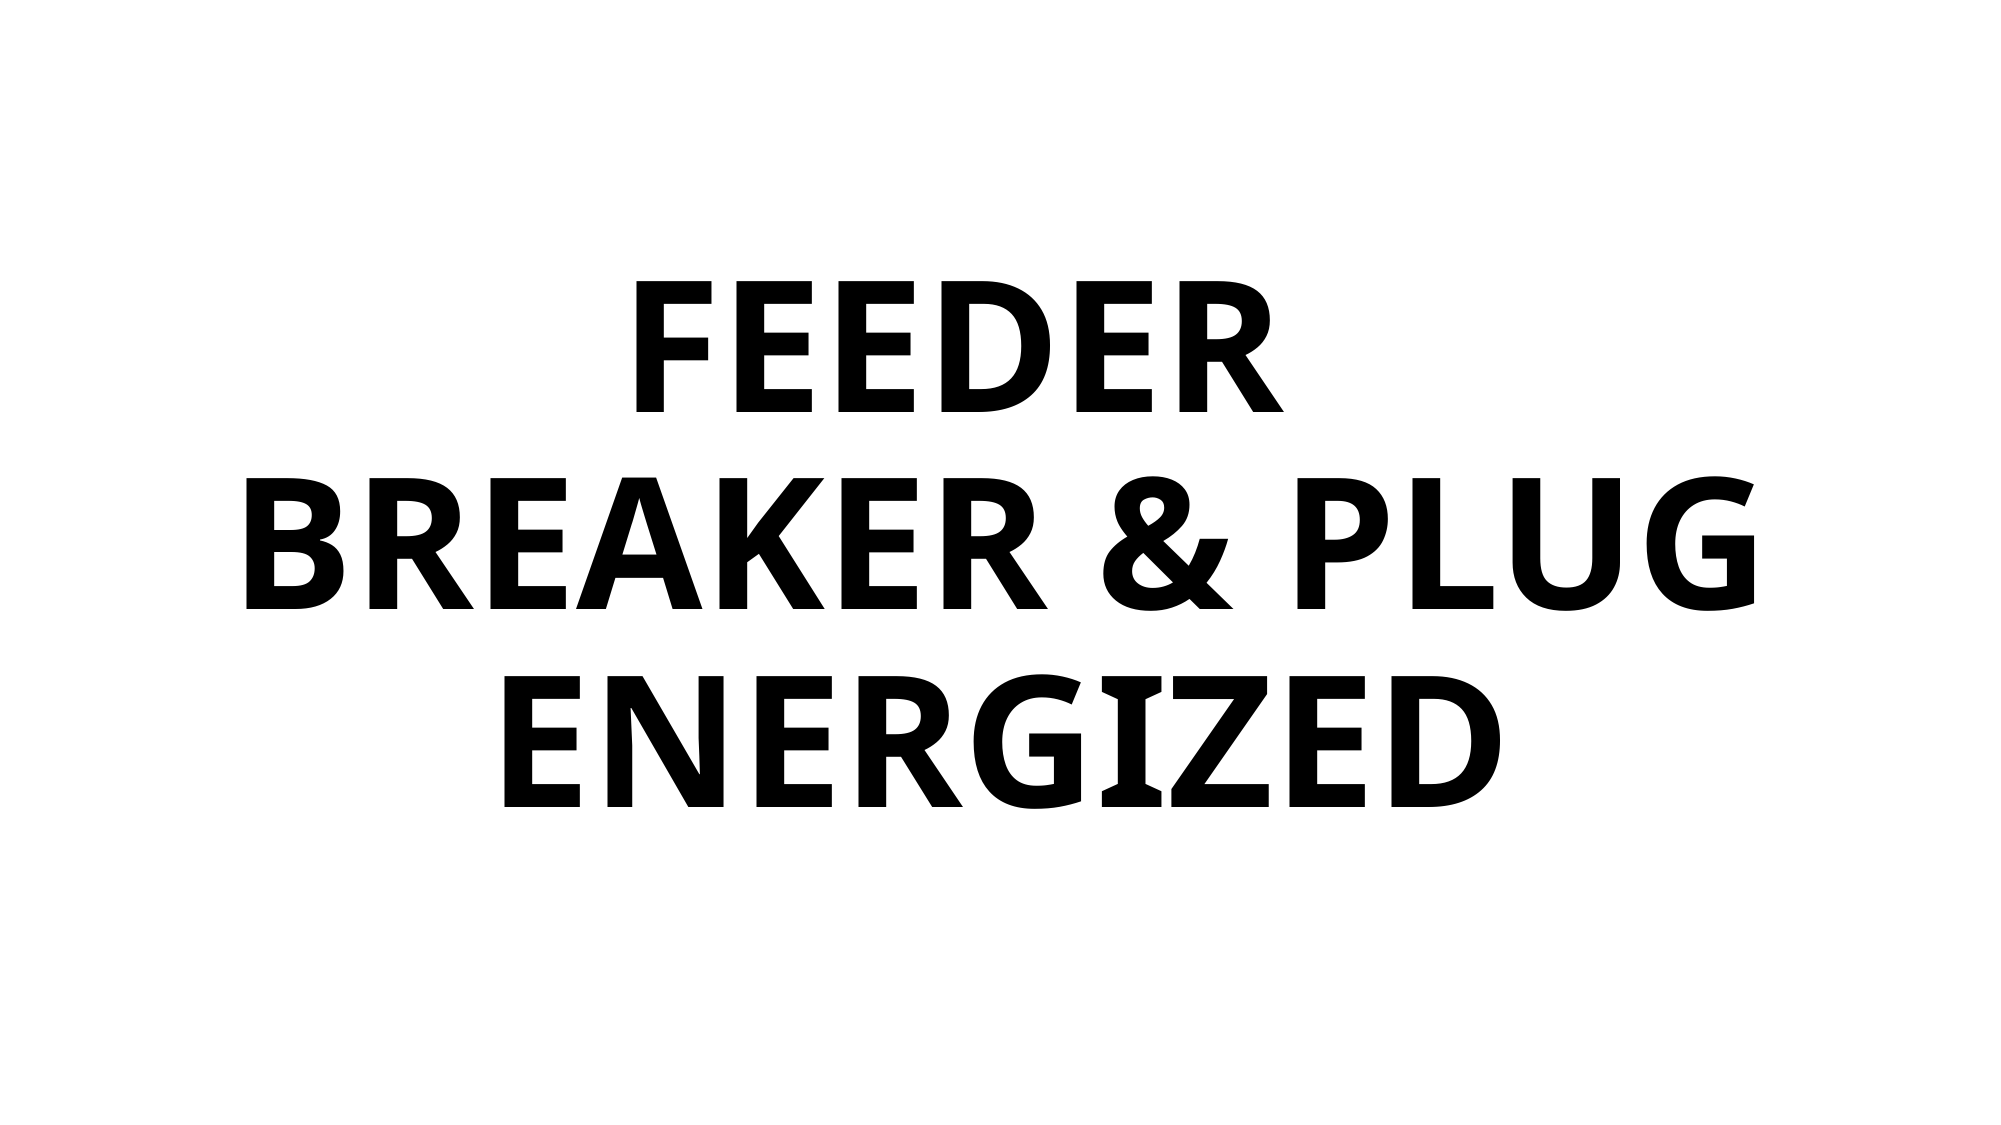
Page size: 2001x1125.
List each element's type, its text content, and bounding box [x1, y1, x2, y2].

title FEEDER BREAKER & PLUG ENERGIZED [137, 59, 1863, 1042]
